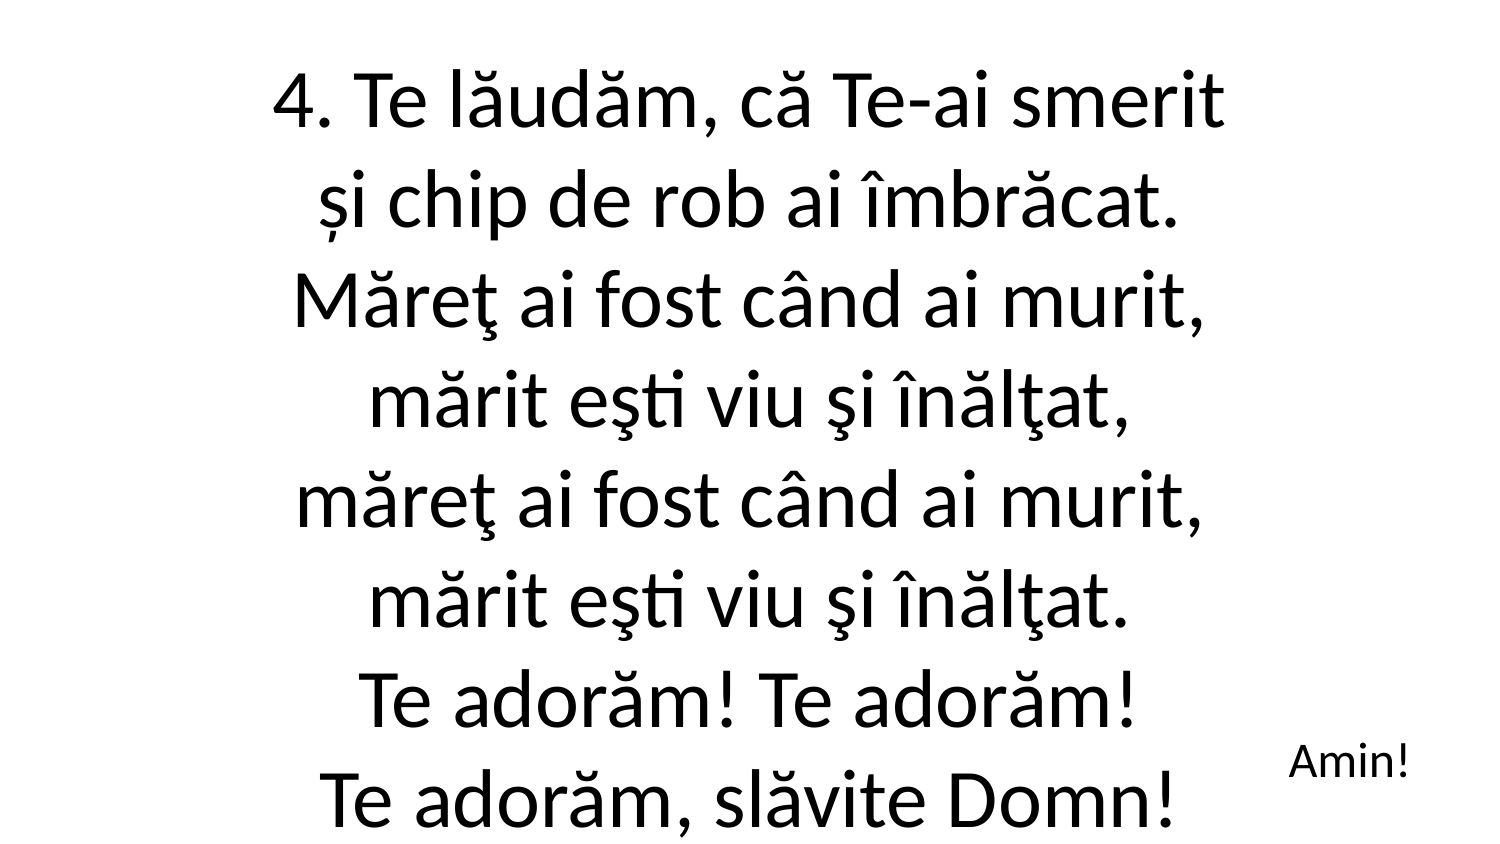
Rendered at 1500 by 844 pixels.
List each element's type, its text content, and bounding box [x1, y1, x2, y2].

text_box 4. Te lăudăm, că Te-ai smerit și chip de rob ai îmbrăcat. Măreţ ai fost când ai murit, mărit eşti viu şi înălţat, măreţ ai fost când ai murit, mărit eşti viu şi înălţat. Te adorăm! Te adorăm! Te adorăm, slăvite Domn! [257, 0, 1243, 844]
text_box Amin! [1273, 674, 1427, 795]
